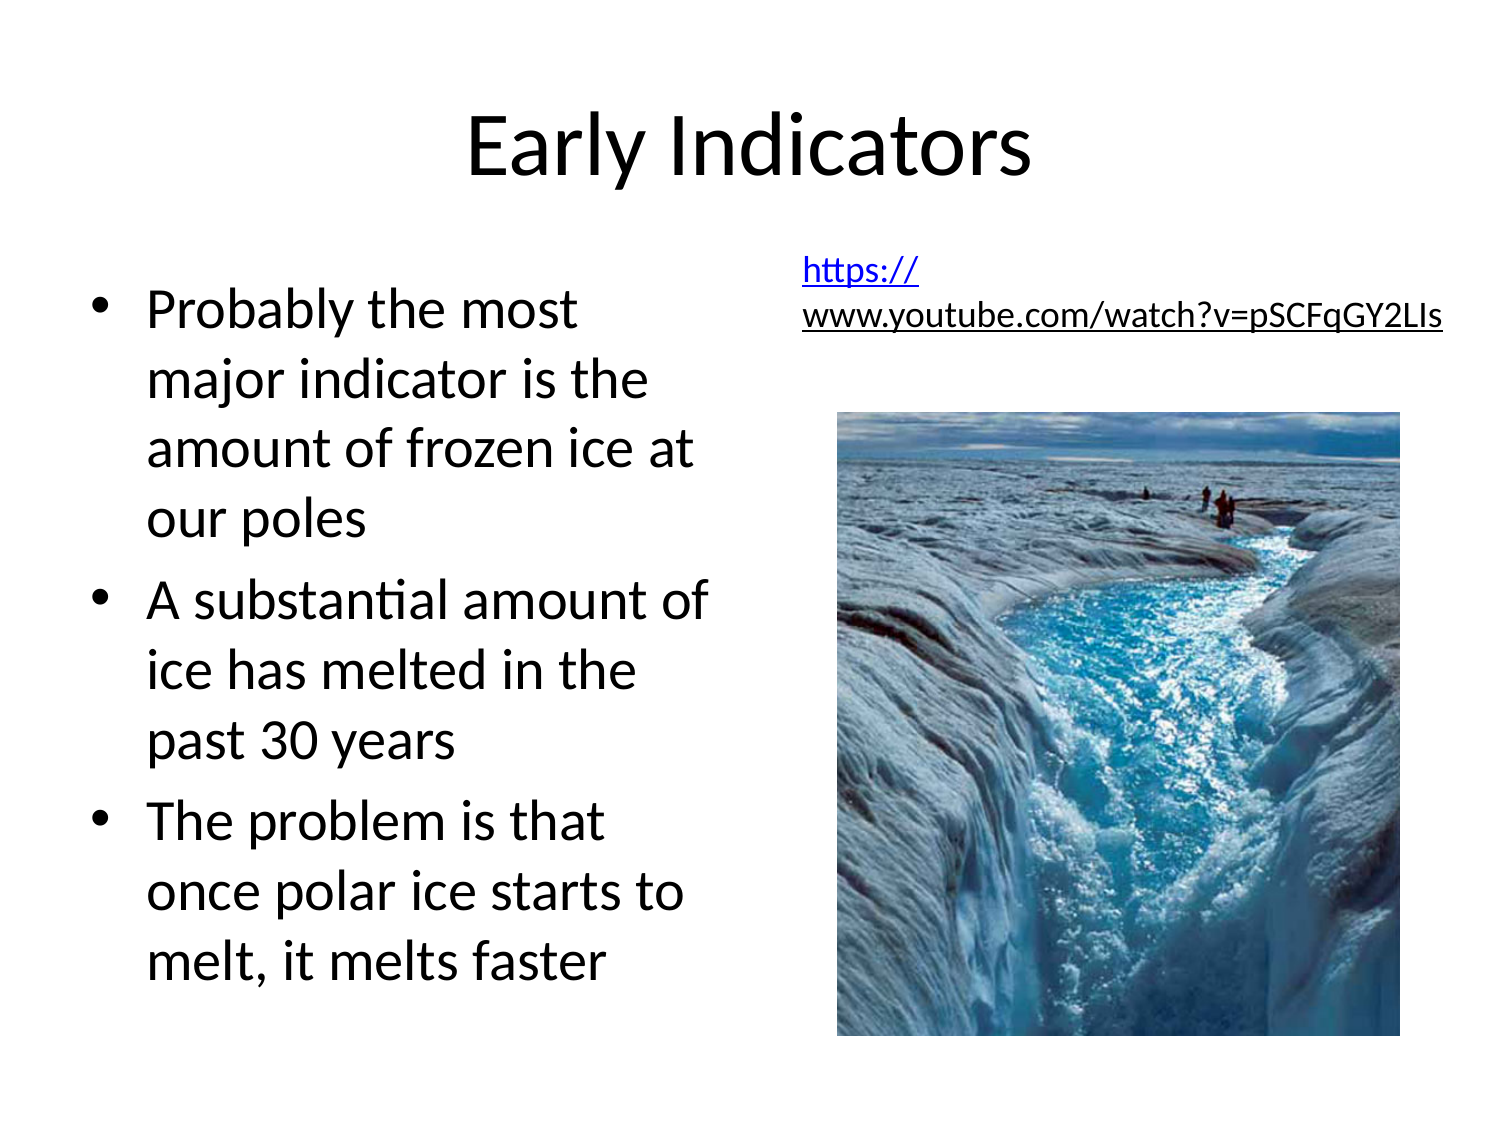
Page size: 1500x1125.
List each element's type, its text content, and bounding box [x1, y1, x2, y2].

text_box https://www.youtube.com/watch?v=pSCFqGY2LIs [787, 237, 1471, 343]
title Early Indicators [75, 45, 1425, 233]
picture [837, 412, 1401, 1037]
list Probably the most major indicator is the amount of frozen ice at our poles A substantial amount of ice has melted in the past 30 years The problem is that once polar ice starts to melt, it melts faster [75, 262, 738, 1050]
